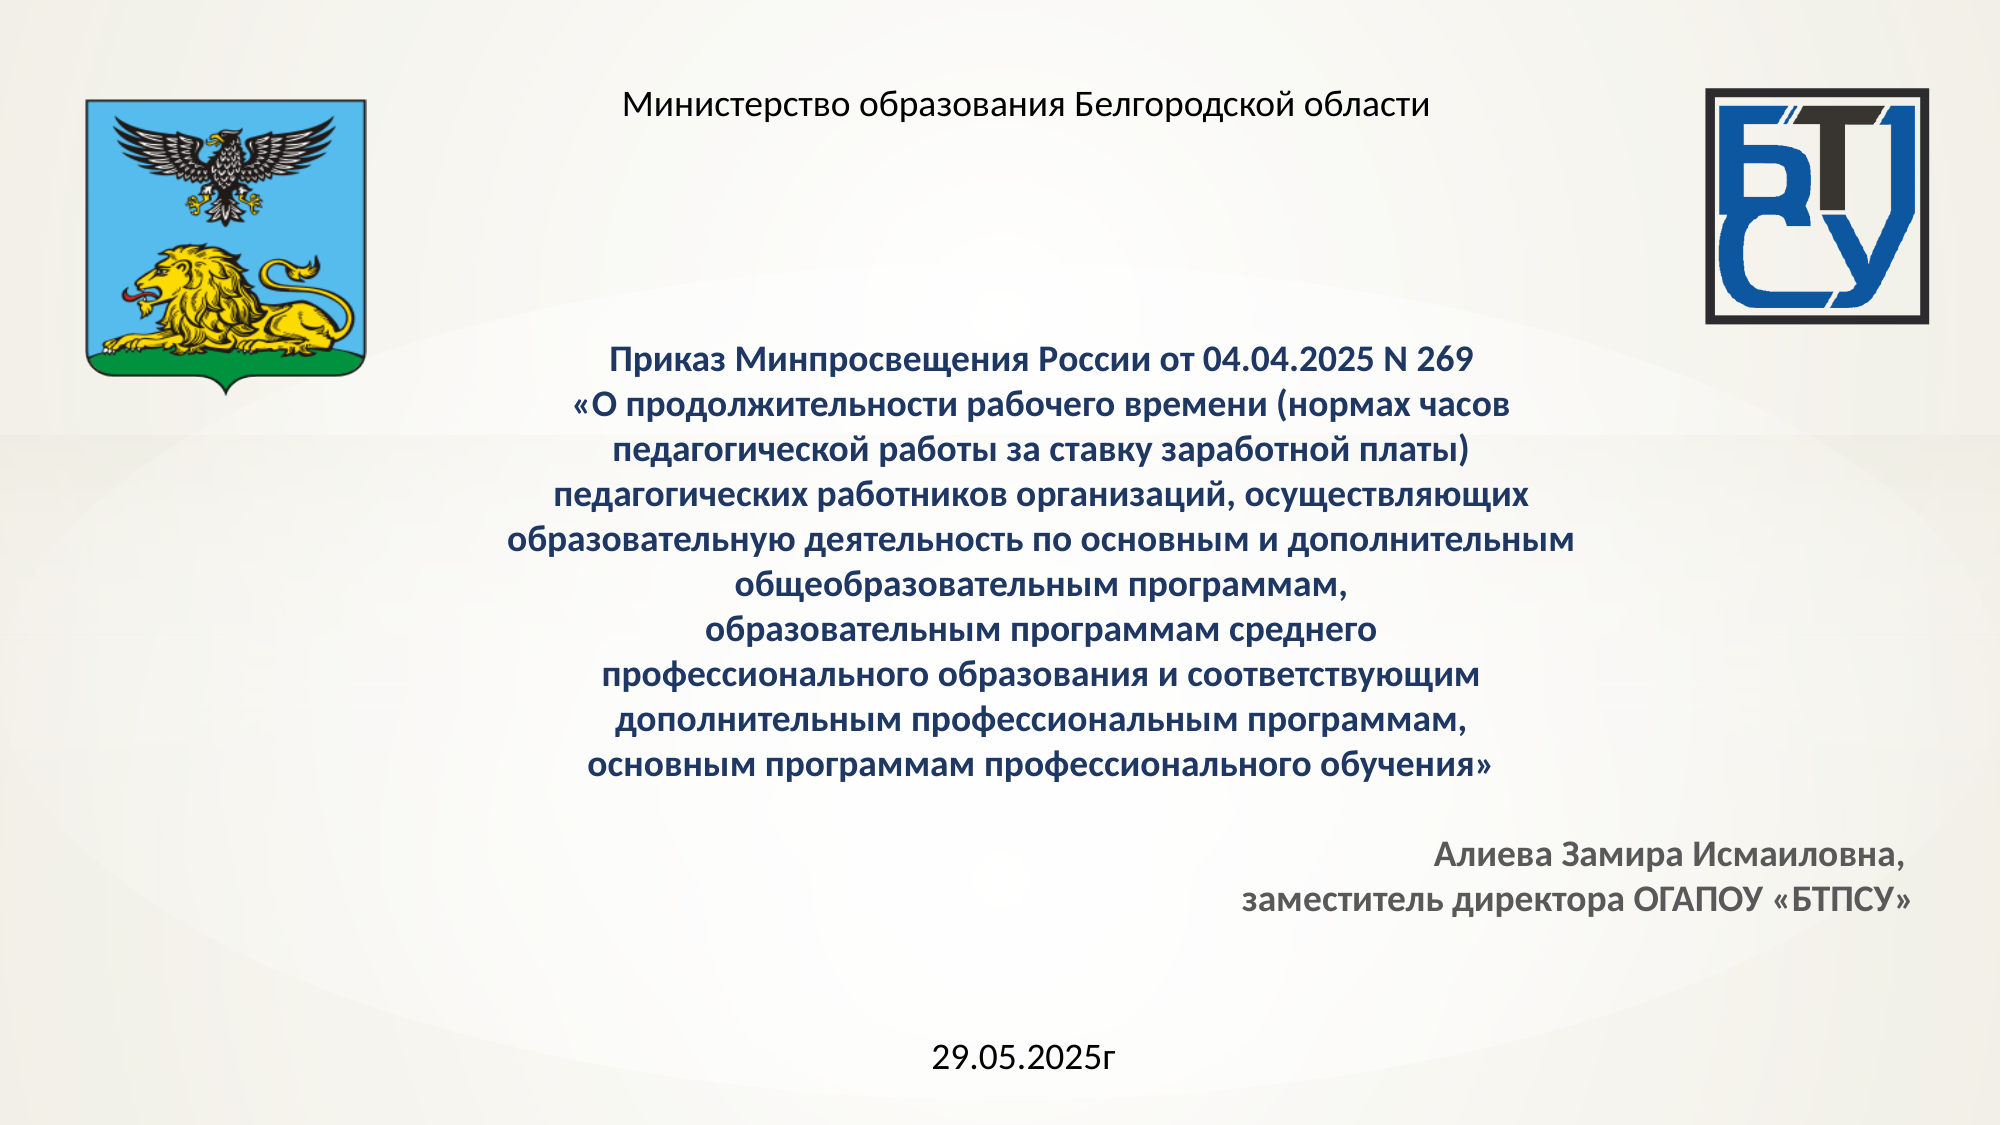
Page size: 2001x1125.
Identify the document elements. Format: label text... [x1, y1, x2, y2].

text_box Министерство образования Белгородской области [526, 71, 1527, 132]
picture [84, 99, 367, 397]
text_box Алиева Замира Исмаиловна, заместитель директора ОГАПОУ «БТПСУ» [929, 821, 1930, 927]
title Приказ Минпросвещения России от 04.04.2025 N 269 «О продолжительности рабочего времени (нормах часов педагогической работы за ставку заработной платы) педагогических работников организаций, осуществляющих образовательную деятельность по основным и дополнительным общеобразовательным программам, образовательным программам среднего профессионального образования и соответствующим дополнительным профессиональным программам, основным программам профессионального обучения» [461, 334, 1592, 788]
text_box 29.05.2025г [756, 1015, 1291, 1094]
picture [1674, 44, 1965, 364]
